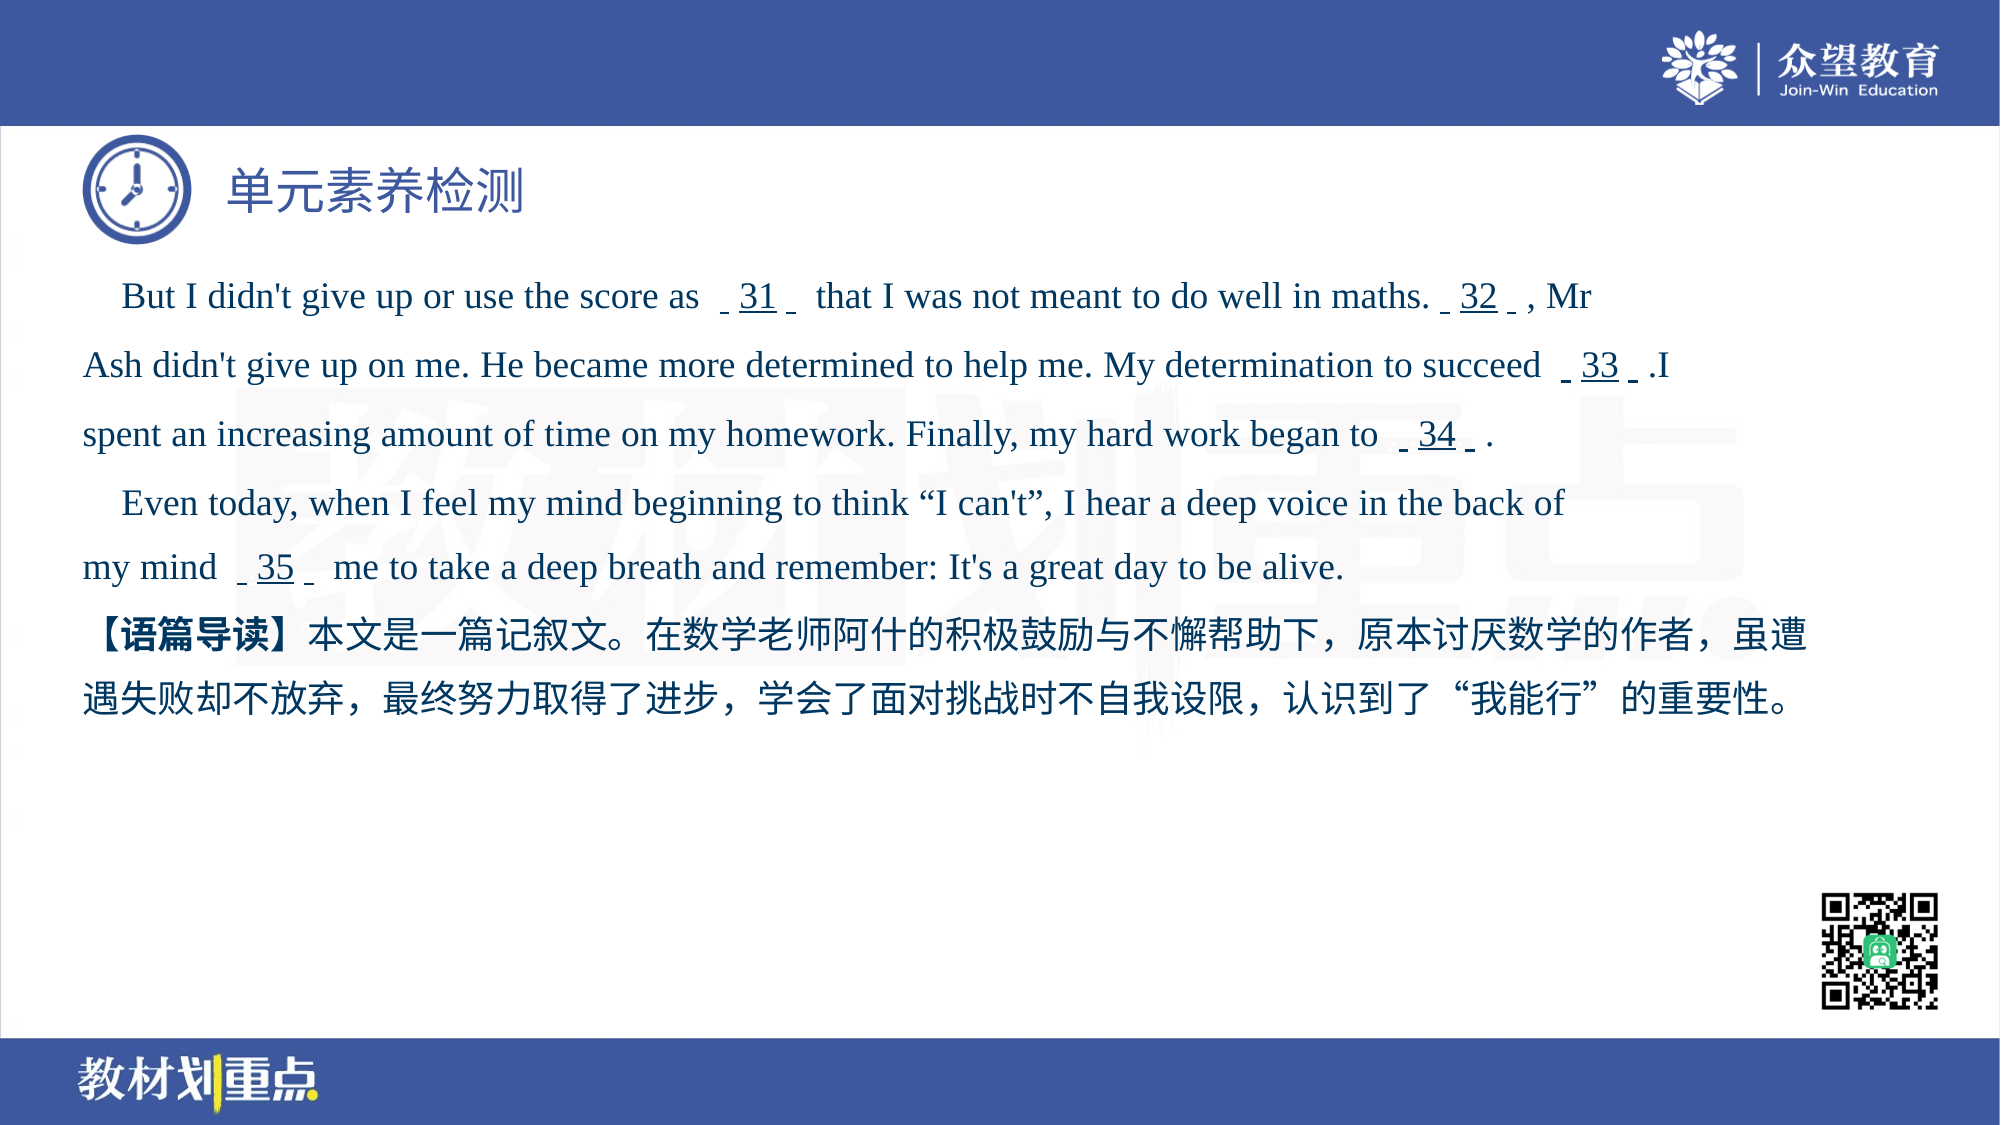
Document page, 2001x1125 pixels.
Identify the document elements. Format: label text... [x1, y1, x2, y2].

picture [0, 0, 2000, 1125]
text_box 【语篇导读】本文是一篇记叙文。在数学老师阿什的积极鼓励与不懈帮助下，原本讨厌数学的作者，虽遭 遇失败却不放弃，最终努力取得了进步，学会了面对挑战时不自我设限，认识到了“我能行”的重要性。 [82, 586, 1817, 714]
text_box But I didn't give up or use the score as . .31. . that I was not meant to do well in maths.. .32. ., Mr Ash didn't give up on me. He became more determined to help me. My determination to succeed . .33. ..I spent an increasing amount of time on my homework. Finally, my hard work began to . .34. .. Even today, when I feel my mind beginning to think “I can't”, I hear a deep voice in the back of my mind . .35. . me to take a deep breath and remember: It's a great day to be alive. [82, 247, 1817, 580]
